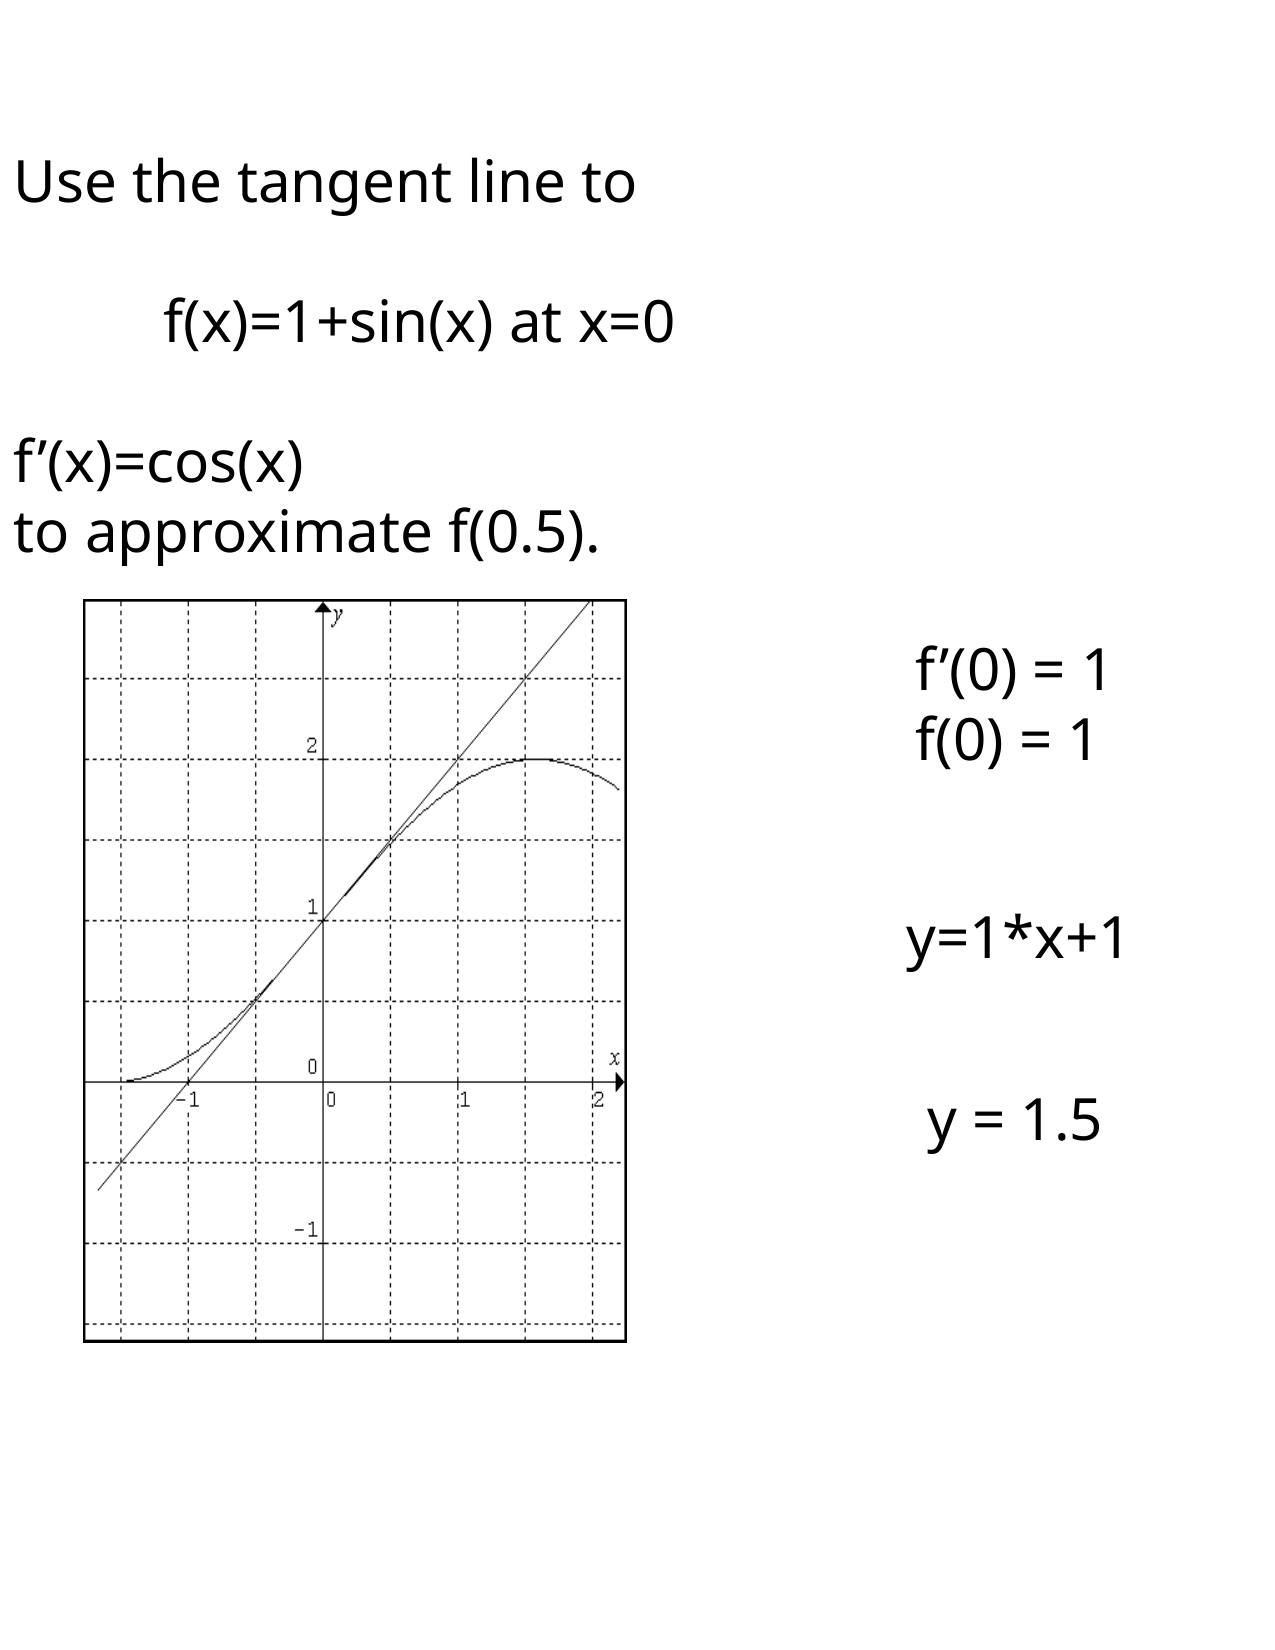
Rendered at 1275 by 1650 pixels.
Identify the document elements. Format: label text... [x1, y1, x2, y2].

text_box Use the tangent line to f(x)=1+sin(x) at x=0 f’(x)=cos(x) to approximate f(0.5). [0, 137, 1199, 571]
text_box f’(0) = 1 f(0) = 1 [901, 624, 1130, 780]
text_box y = 1.5 [912, 1074, 1118, 1160]
picture [83, 599, 627, 1343]
text_box y=1*x+1 [891, 892, 1147, 978]
